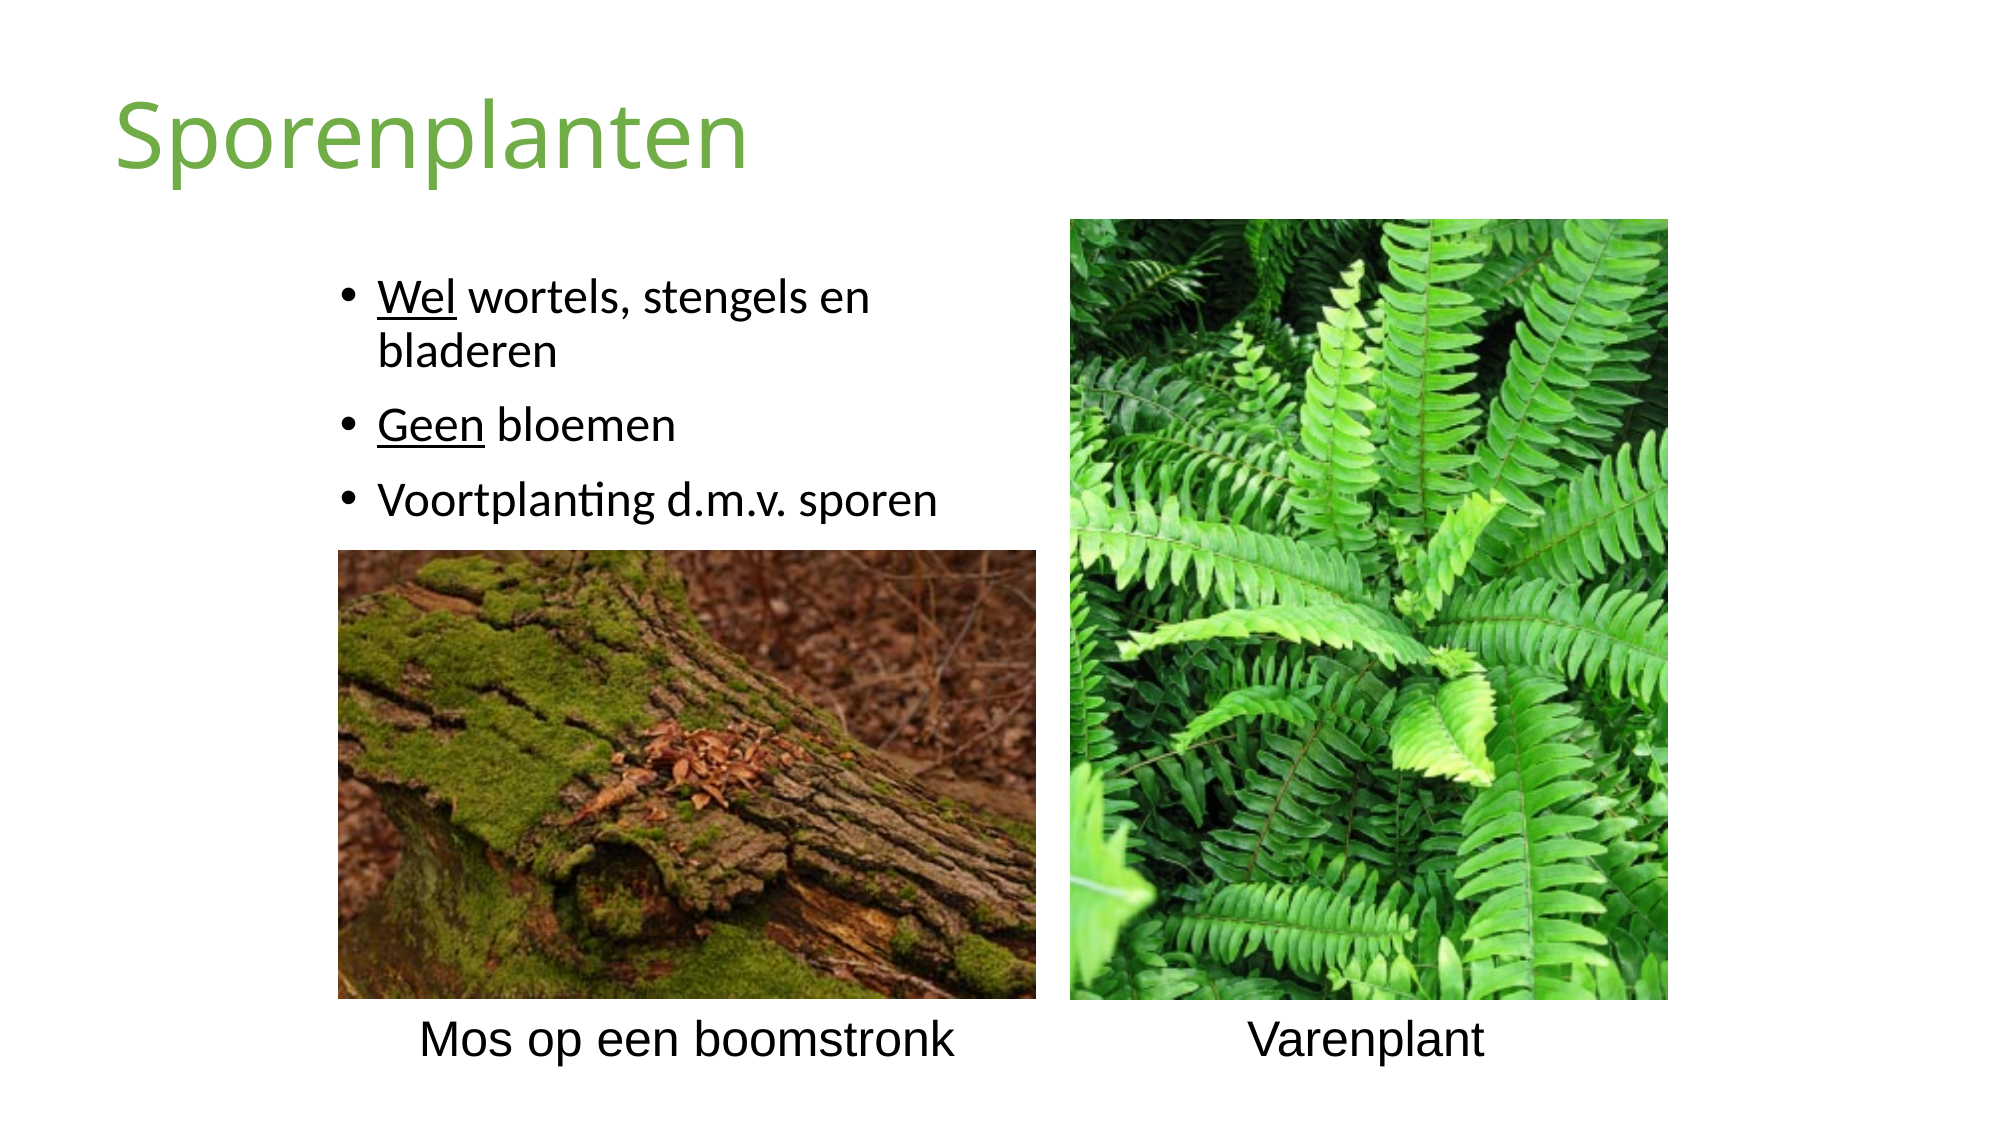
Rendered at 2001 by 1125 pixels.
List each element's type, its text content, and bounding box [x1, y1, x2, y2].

list Wel wortels, stengels en bladeren Geen bloemen Voortplanting d.m.v. sporen [324, 262, 1036, 1005]
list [1070, 219, 1668, 1000]
title Sporenplanten [99, 45, 1900, 233]
text_box Varenplant [1070, 1000, 1662, 1075]
text_box Mos op een boomstronk [338, 999, 1036, 1075]
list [338, 550, 1036, 999]
